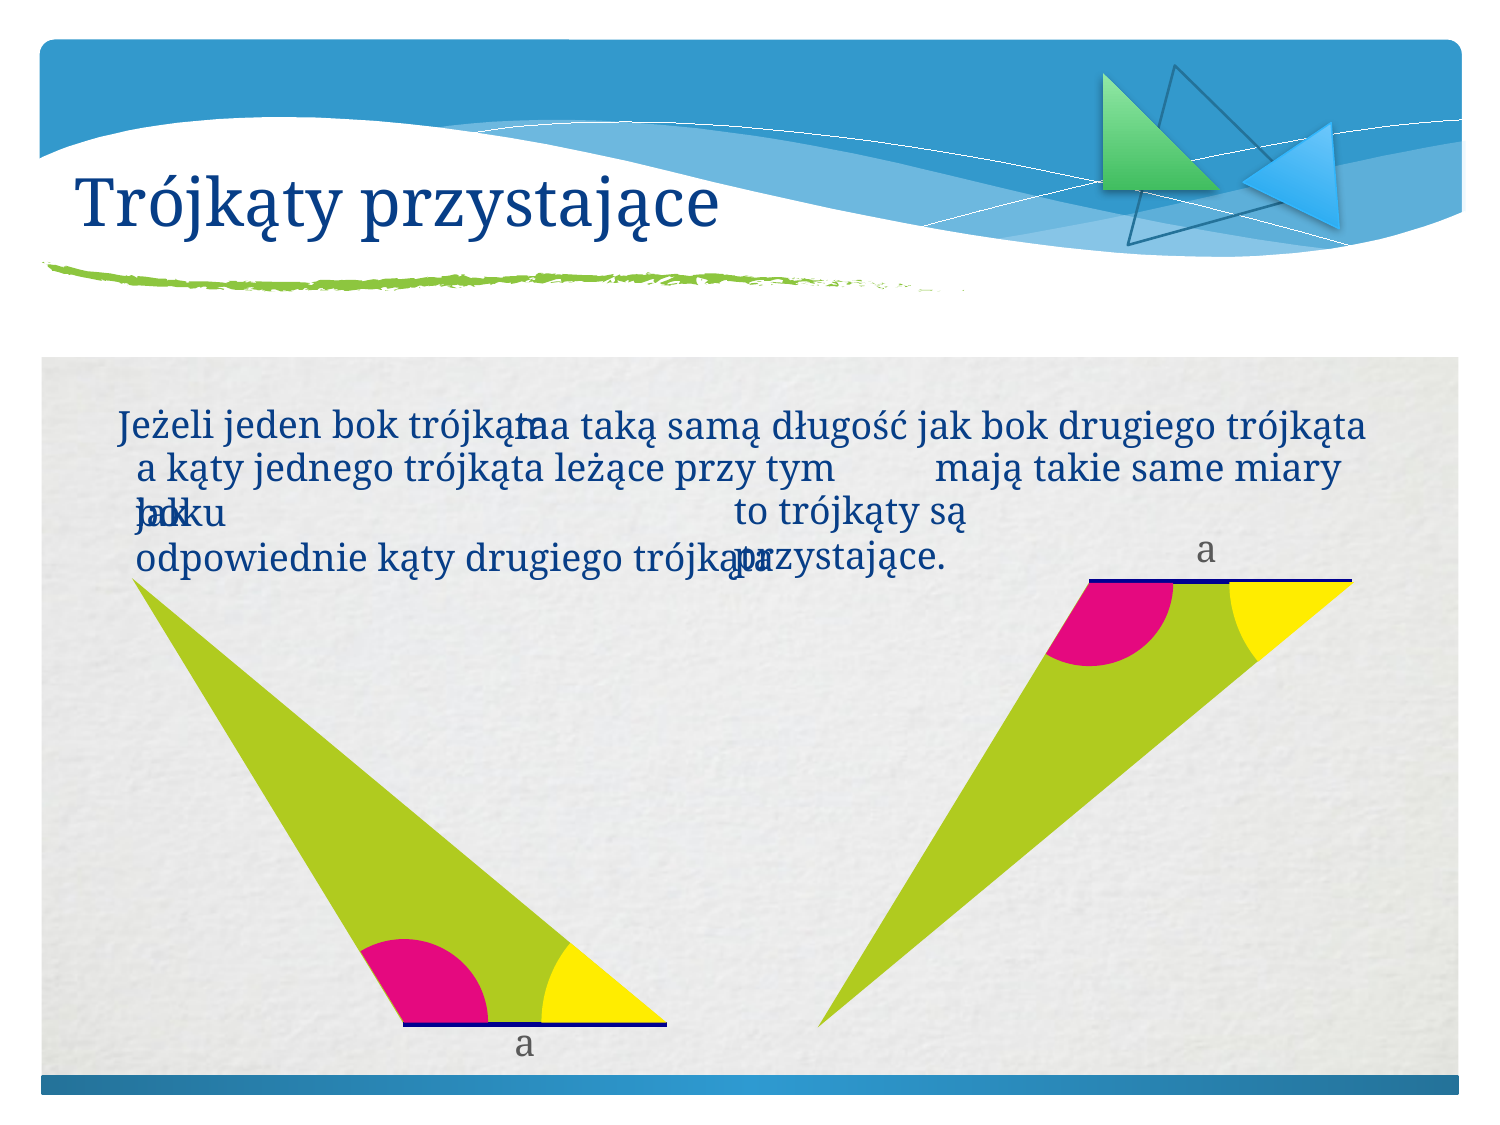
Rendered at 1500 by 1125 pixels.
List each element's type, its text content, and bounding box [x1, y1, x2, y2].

picture [41, 357, 1459, 1125]
title Trójkąty przystające [59, 152, 818, 258]
picture [40, 261, 965, 298]
text_box [1126, 64, 1273, 247]
text_box [1242, 122, 1340, 230]
text_box [1103, 73, 1220, 190]
